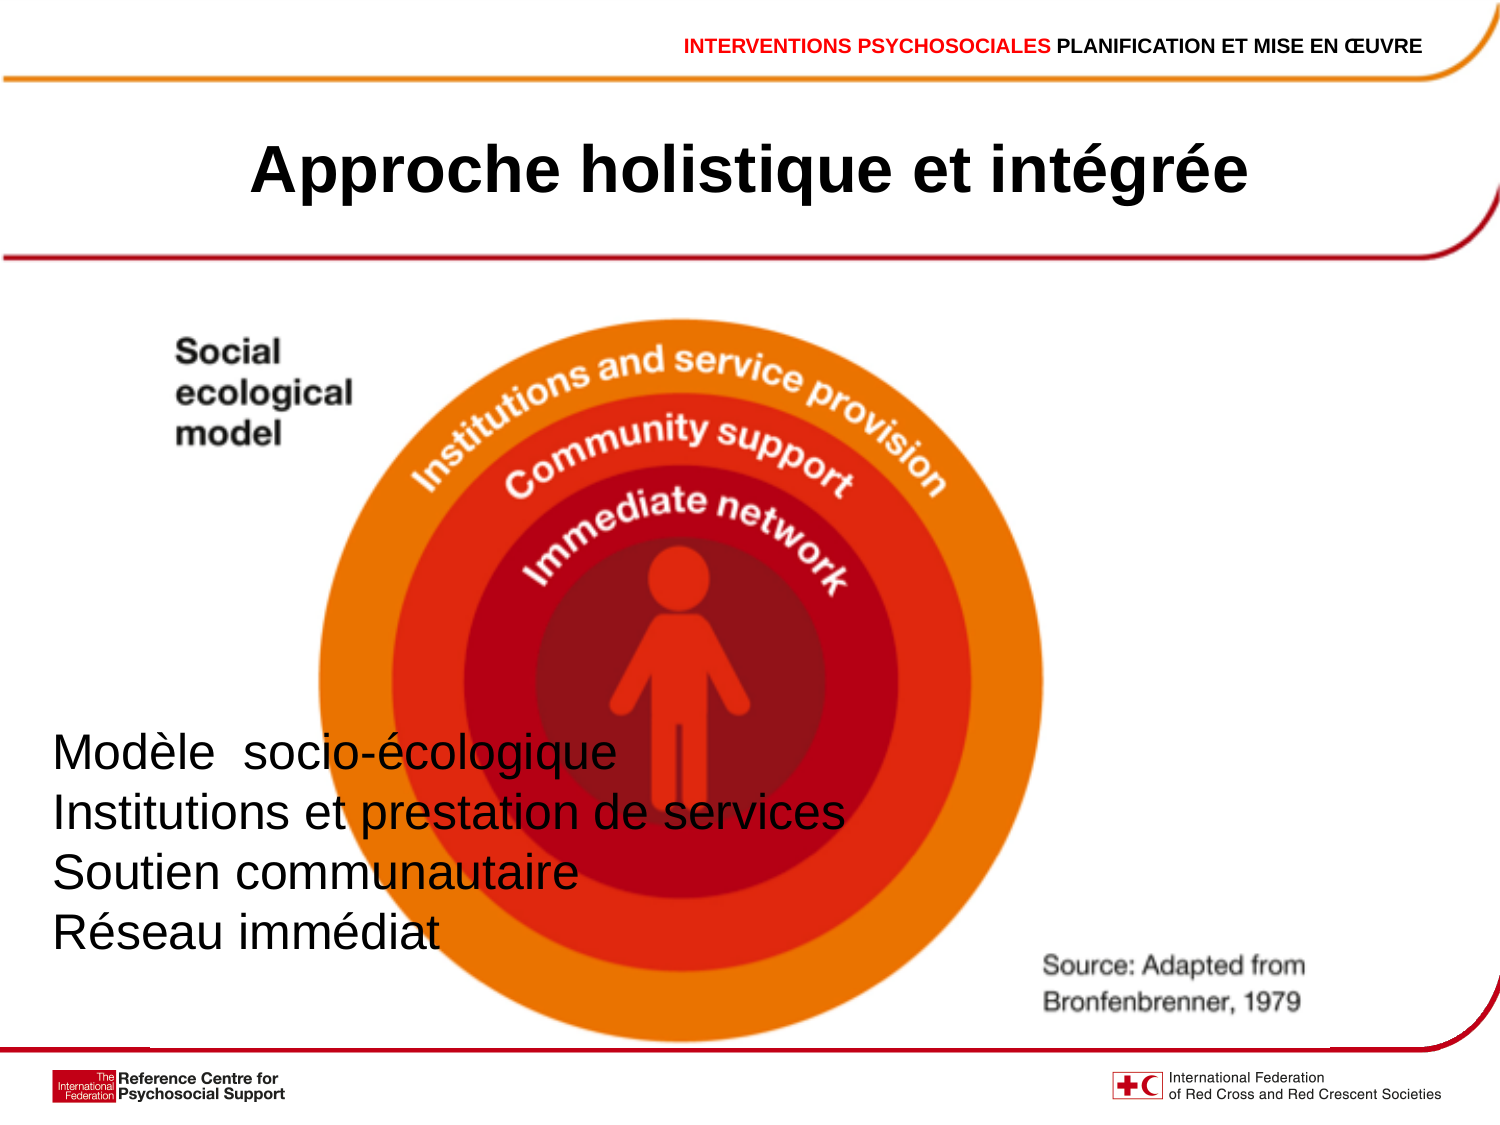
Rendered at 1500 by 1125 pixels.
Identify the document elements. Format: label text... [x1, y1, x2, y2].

picture [0, 287, 1500, 1125]
picture [0, 0, 1500, 265]
text_box Modèle socio-écologique Institutions et prestation de services Soutien communautaire Réseau immédiat [37, 712, 144, 968]
